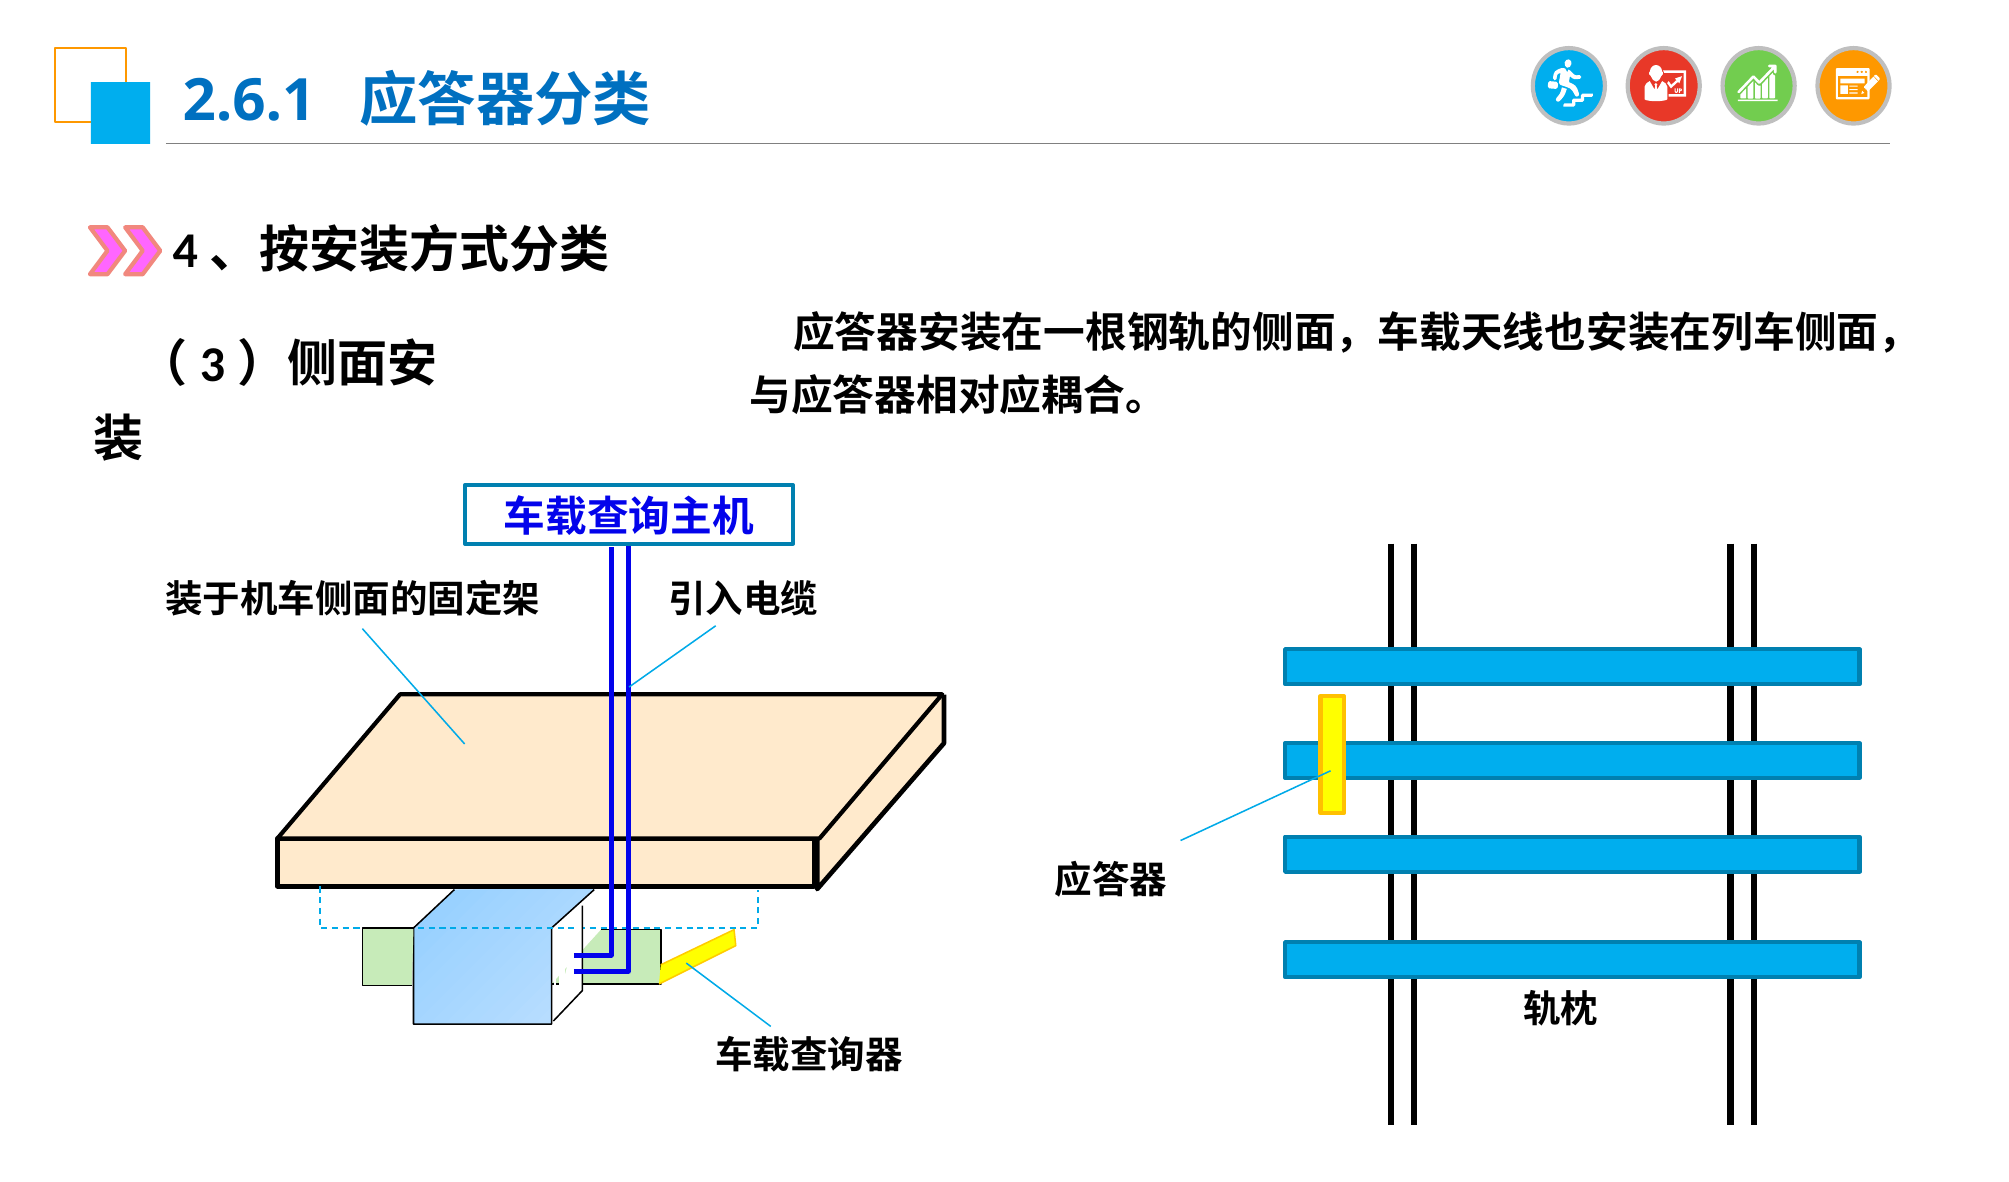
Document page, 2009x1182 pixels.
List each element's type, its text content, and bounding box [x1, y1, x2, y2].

text_box [88, 225, 127, 277]
text_box 应答器安装在一根钢轨的侧面，车载天线也安装在列车侧面，与应答器相对应耦合。 [734, 285, 1977, 426]
text_box （3）侧面安装 [79, 309, 459, 400]
text_box [123, 225, 157, 277]
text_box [148, 484, 1860, 1125]
text_box 4、按安装方式分类 [157, 210, 625, 285]
text_box 2.6.1 应答器分类 [162, 51, 672, 142]
